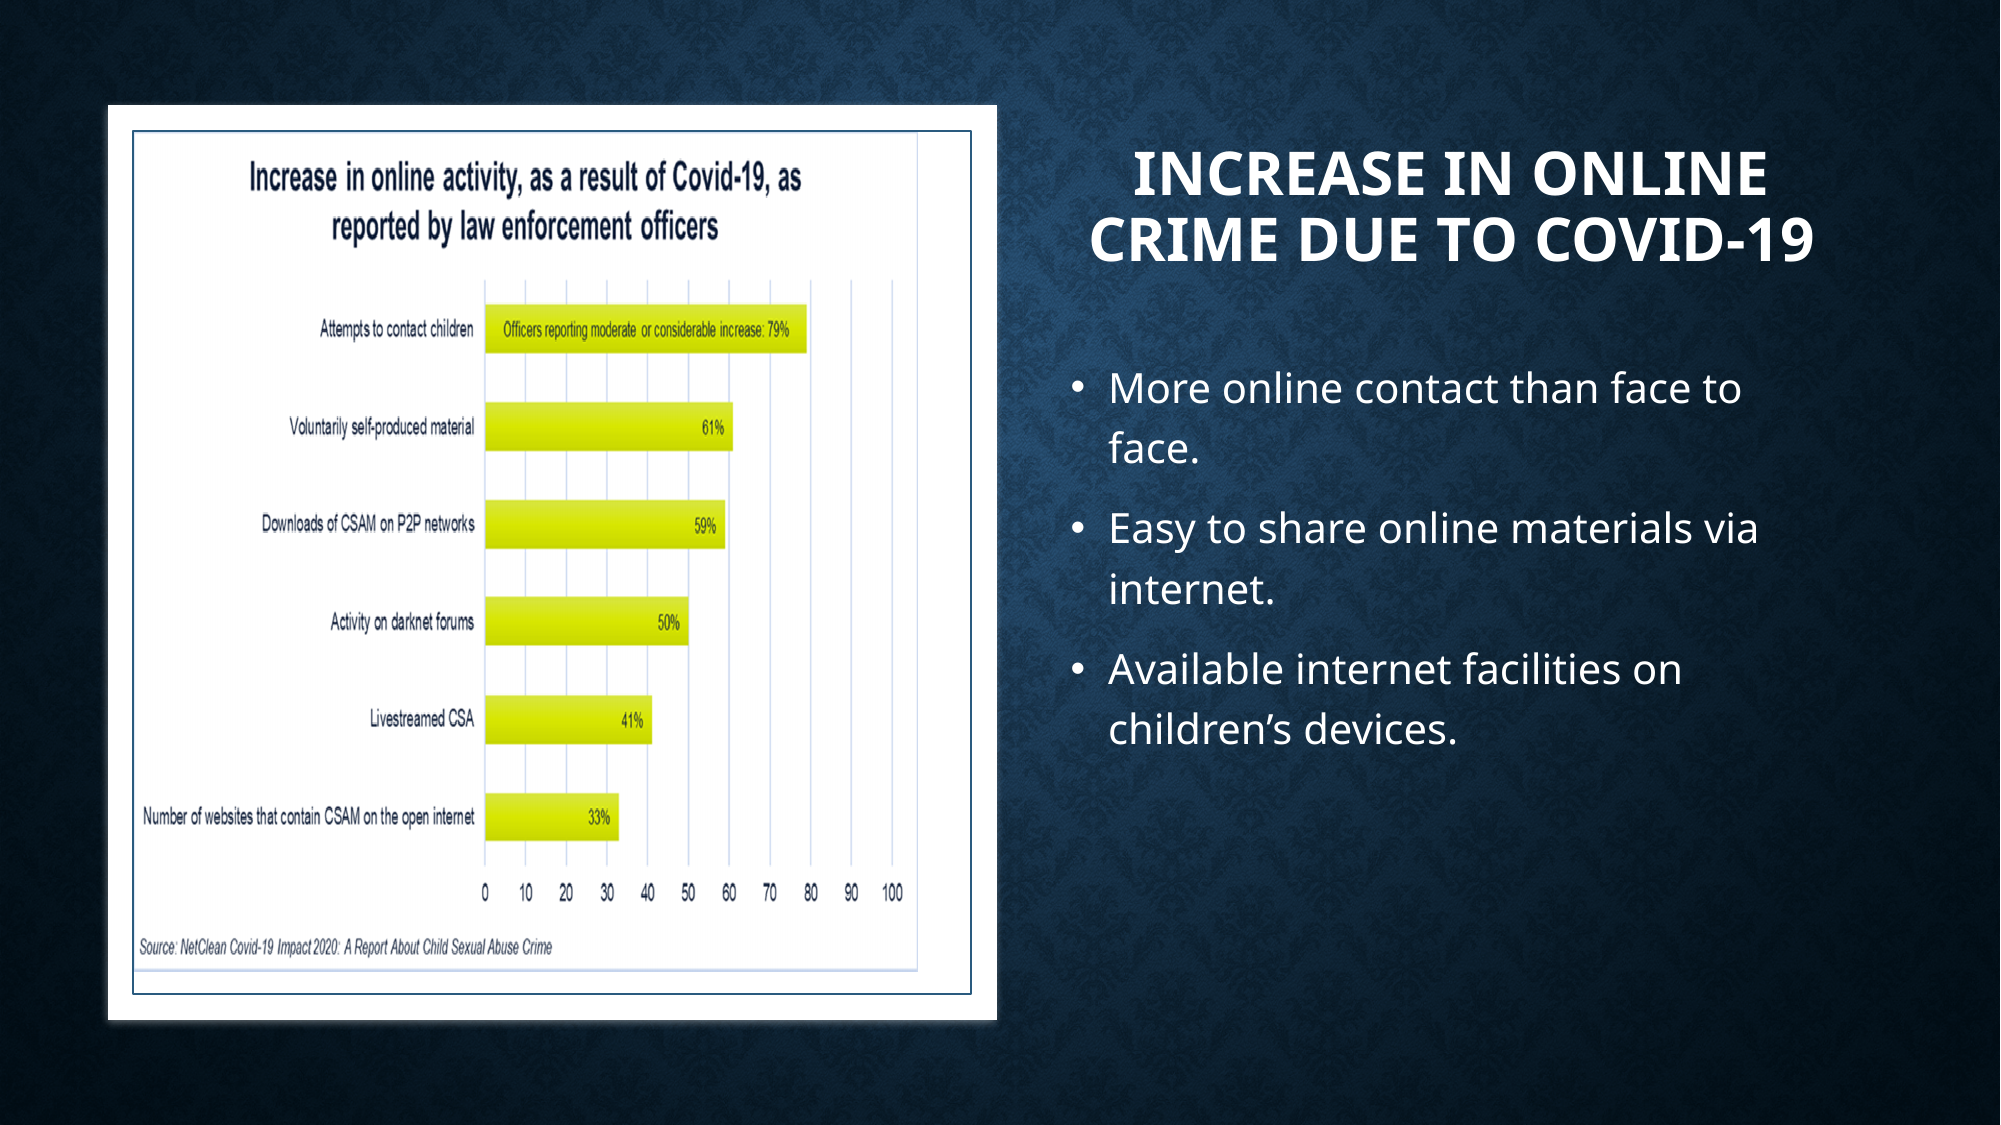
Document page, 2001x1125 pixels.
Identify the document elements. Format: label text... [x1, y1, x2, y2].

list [132, 130, 918, 973]
text_box [132, 130, 973, 995]
list More online contact than face to face. Easy to share online materials via internet. Available internet facilities on children’s devices. [1055, 343, 1849, 994]
text_box [0, 0, 2000, 1125]
text_box [122, 119, 983, 1006]
title INCREASE IN ONLINE CRIME DUE TO COVID-19 [1055, 99, 1849, 318]
